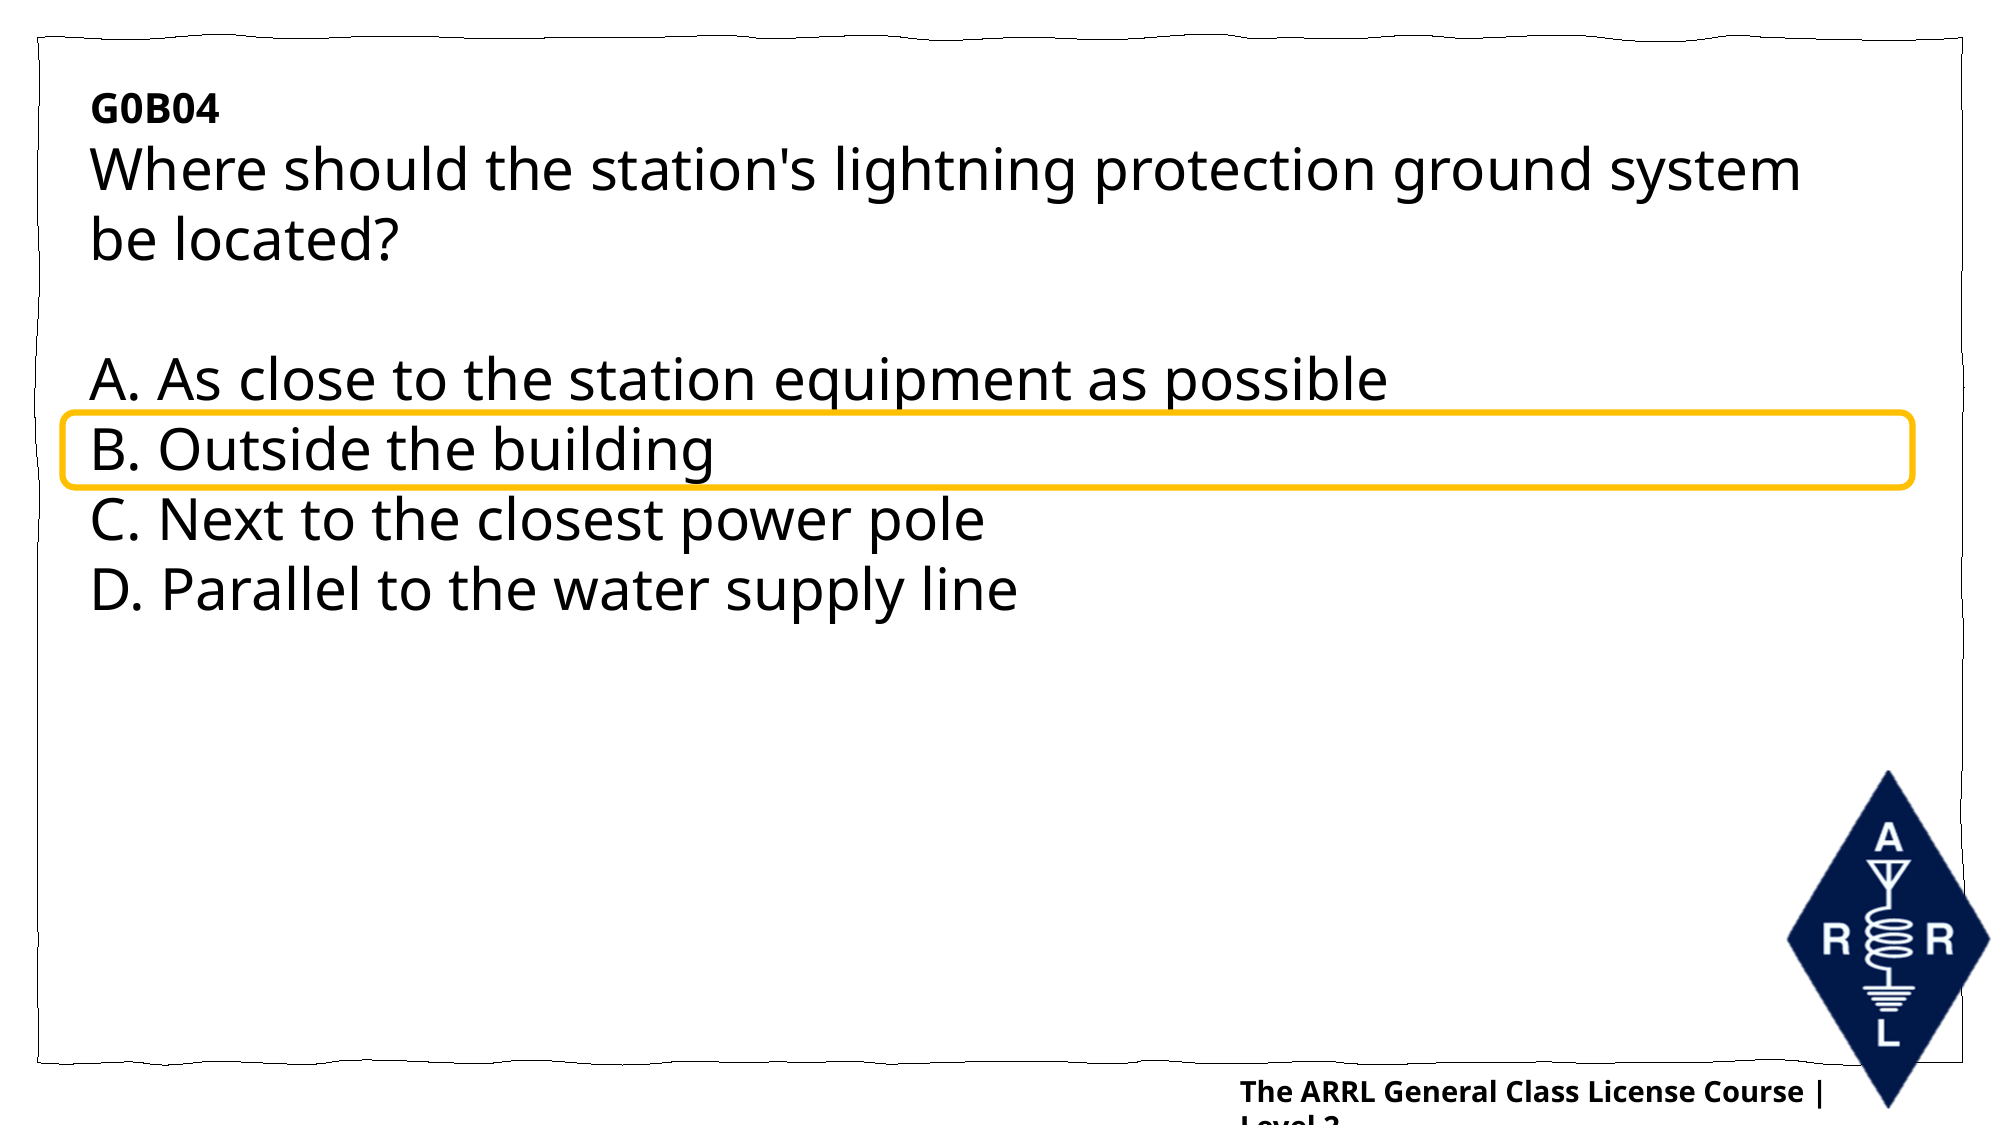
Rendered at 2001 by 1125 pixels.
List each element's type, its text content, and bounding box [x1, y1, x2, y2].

picture [1773, 752, 1999, 1125]
text_box G0B04 Where should the station's lightning protection ground system be located? A. As close to the station equipment as possible B. Outside the building C. Next to the closest power pole D. Parallel to the water supply line [75, 489, 1850, 630]
text_box G0B04 Where should the station's lightning protection ground system be located? A. As close to the station equipment as possible B. Outside the building C. Next to the closest power pole D. Parallel to the water supply line [75, 74, 1850, 411]
text_box [61, 411, 1914, 489]
